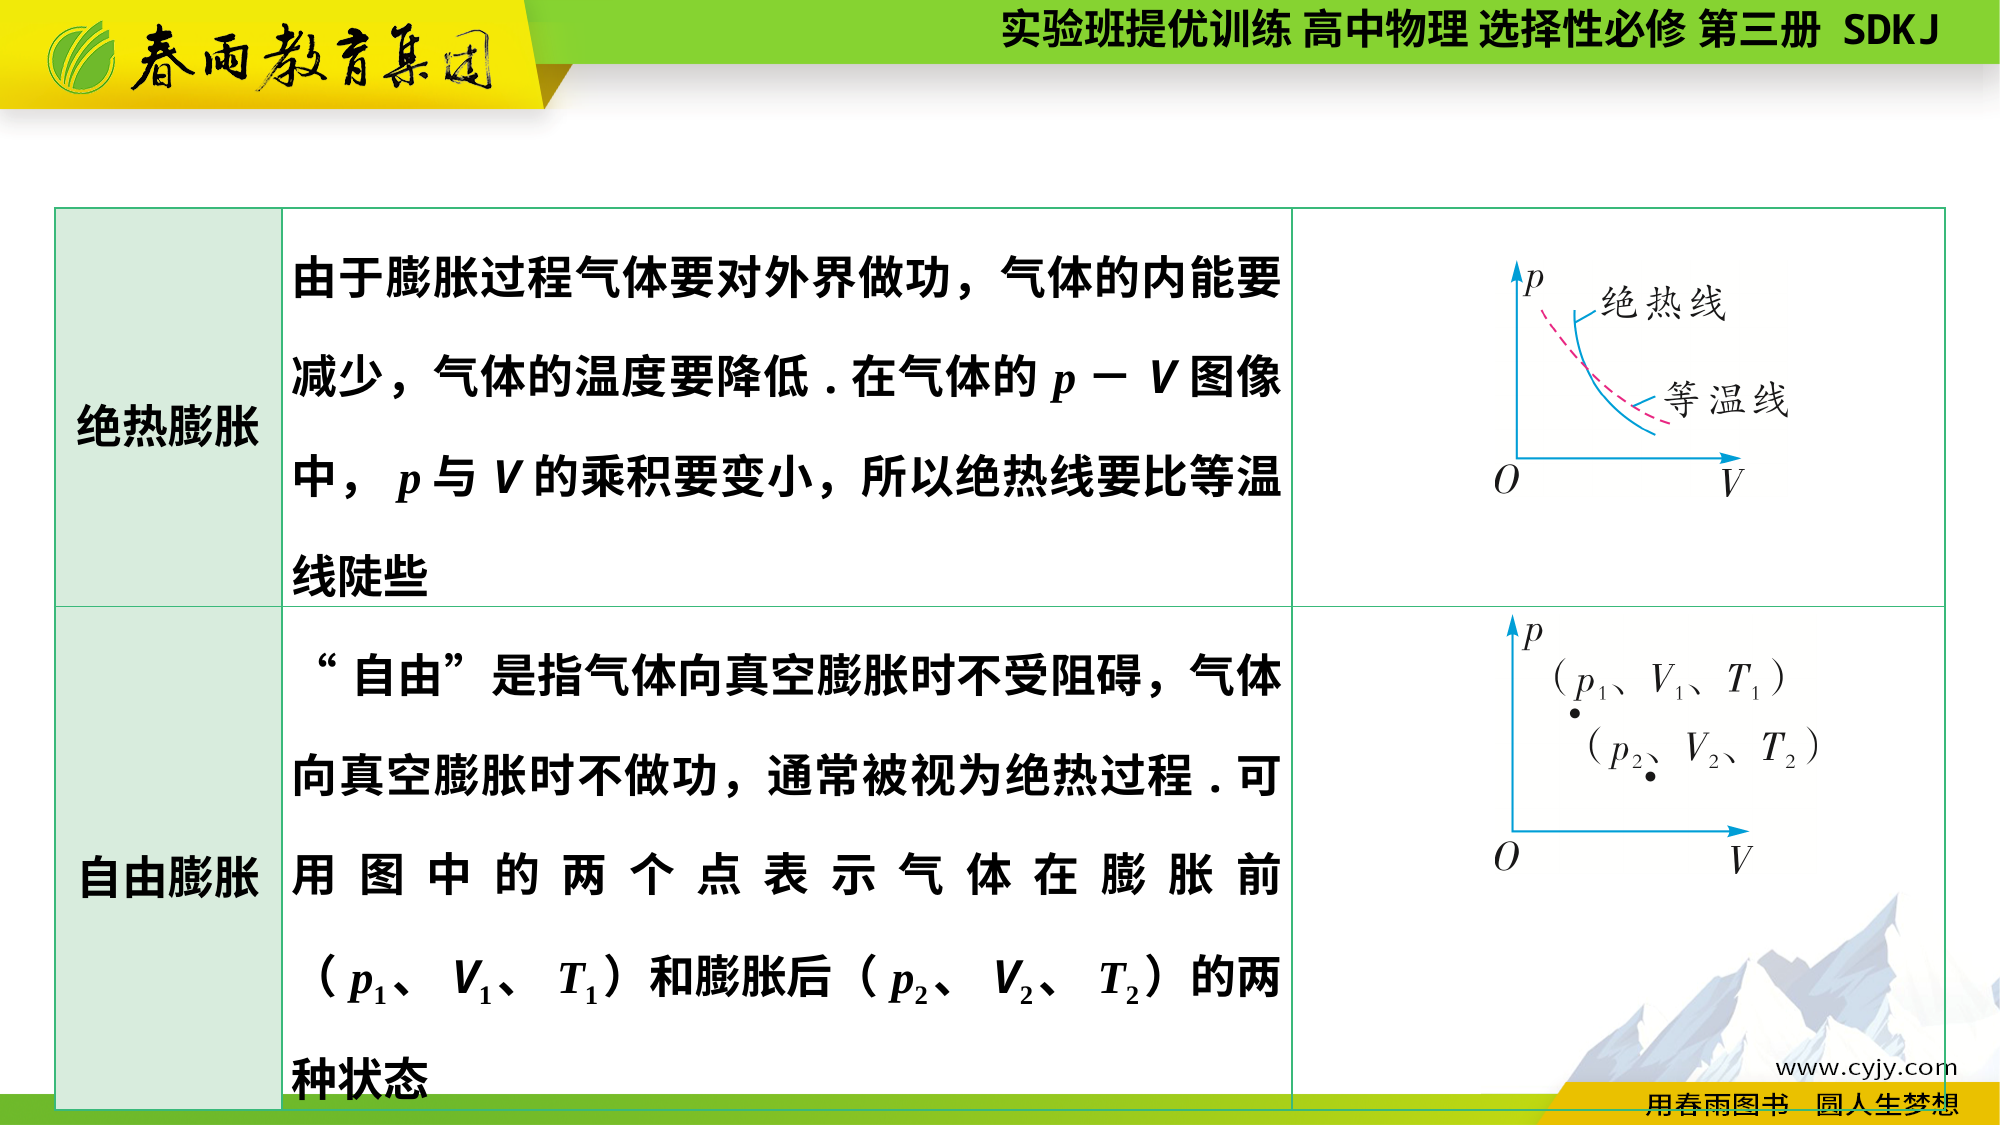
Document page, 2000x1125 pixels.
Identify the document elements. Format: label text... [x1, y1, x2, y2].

table_cell 自由膨胀 [56, 607, 281, 1109]
table_header 绝热膨胀 [56, 209, 281, 606]
table_cell “自由”是指气体向真空膨胀时不受阻碍，气体向真空膨胀时不做功，通常被视为绝热过程.可用图中的两个点表示气体在膨胀前（p1、V1、T1）和膨胀后（p2、V2、T2）的两种状态 [283, 607, 1291, 1109]
table_cell [1293, 607, 1944, 1109]
table_header 由于膨胀过程气体要对外界做功，气体的内能要减少，气体的温度要降低.在气体的p－V图像中，p与V的乘积要变小，所以绝热线要比等温线陡些 [283, 209, 1291, 606]
picture [0, 0, 2000, 1125]
table_header [1293, 209, 1944, 606]
